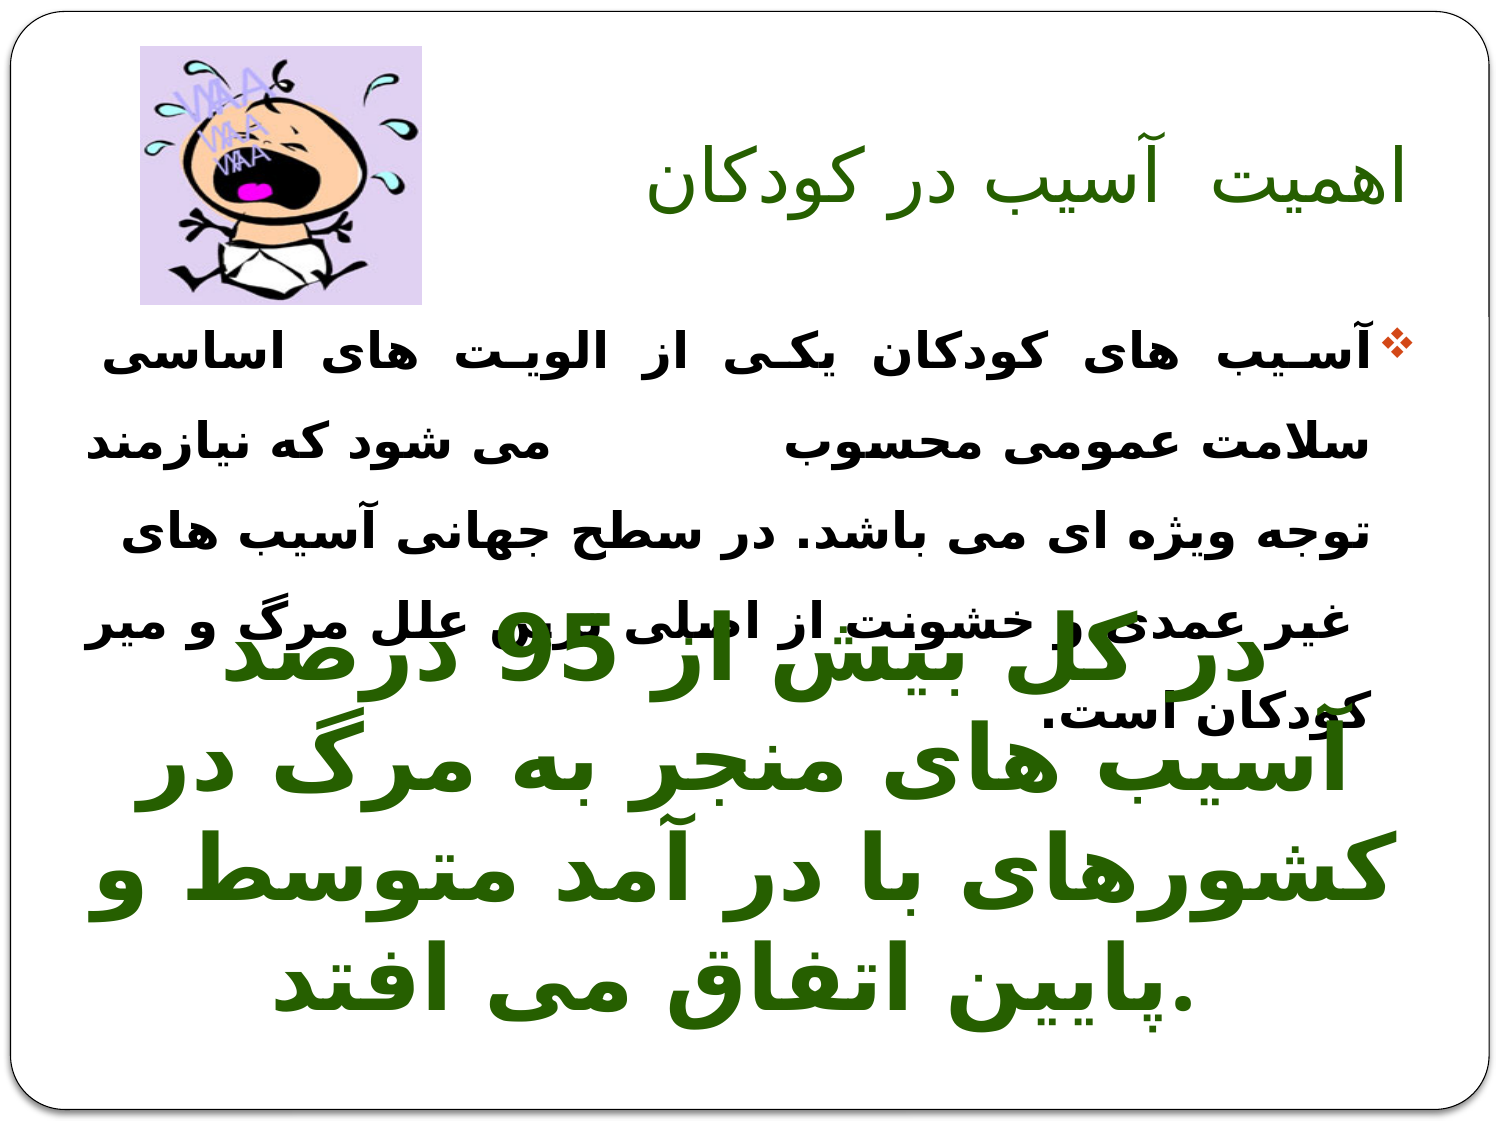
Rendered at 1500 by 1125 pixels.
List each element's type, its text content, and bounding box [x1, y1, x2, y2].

list آسیب های کودکان یکی از الویت های اساسی سلامت عمومی محسوب می شود که نیازمند توجه ویژه ای می باشد. در سطح جهانی آسیب های غیر عمدی و خشونت از اصلی ترین علل مرگ و میر کودکان است. [70, 281, 1432, 657]
picture [140, 46, 423, 305]
title اهمیت آسیب در کودکان [422, 45, 1425, 233]
text_box در کل بیش از 95 درصد آسیب های منجر به مرگ در کشورهای با در آمد متوسط و پایین اتفاق می افتد. [70, 714, 1421, 903]
